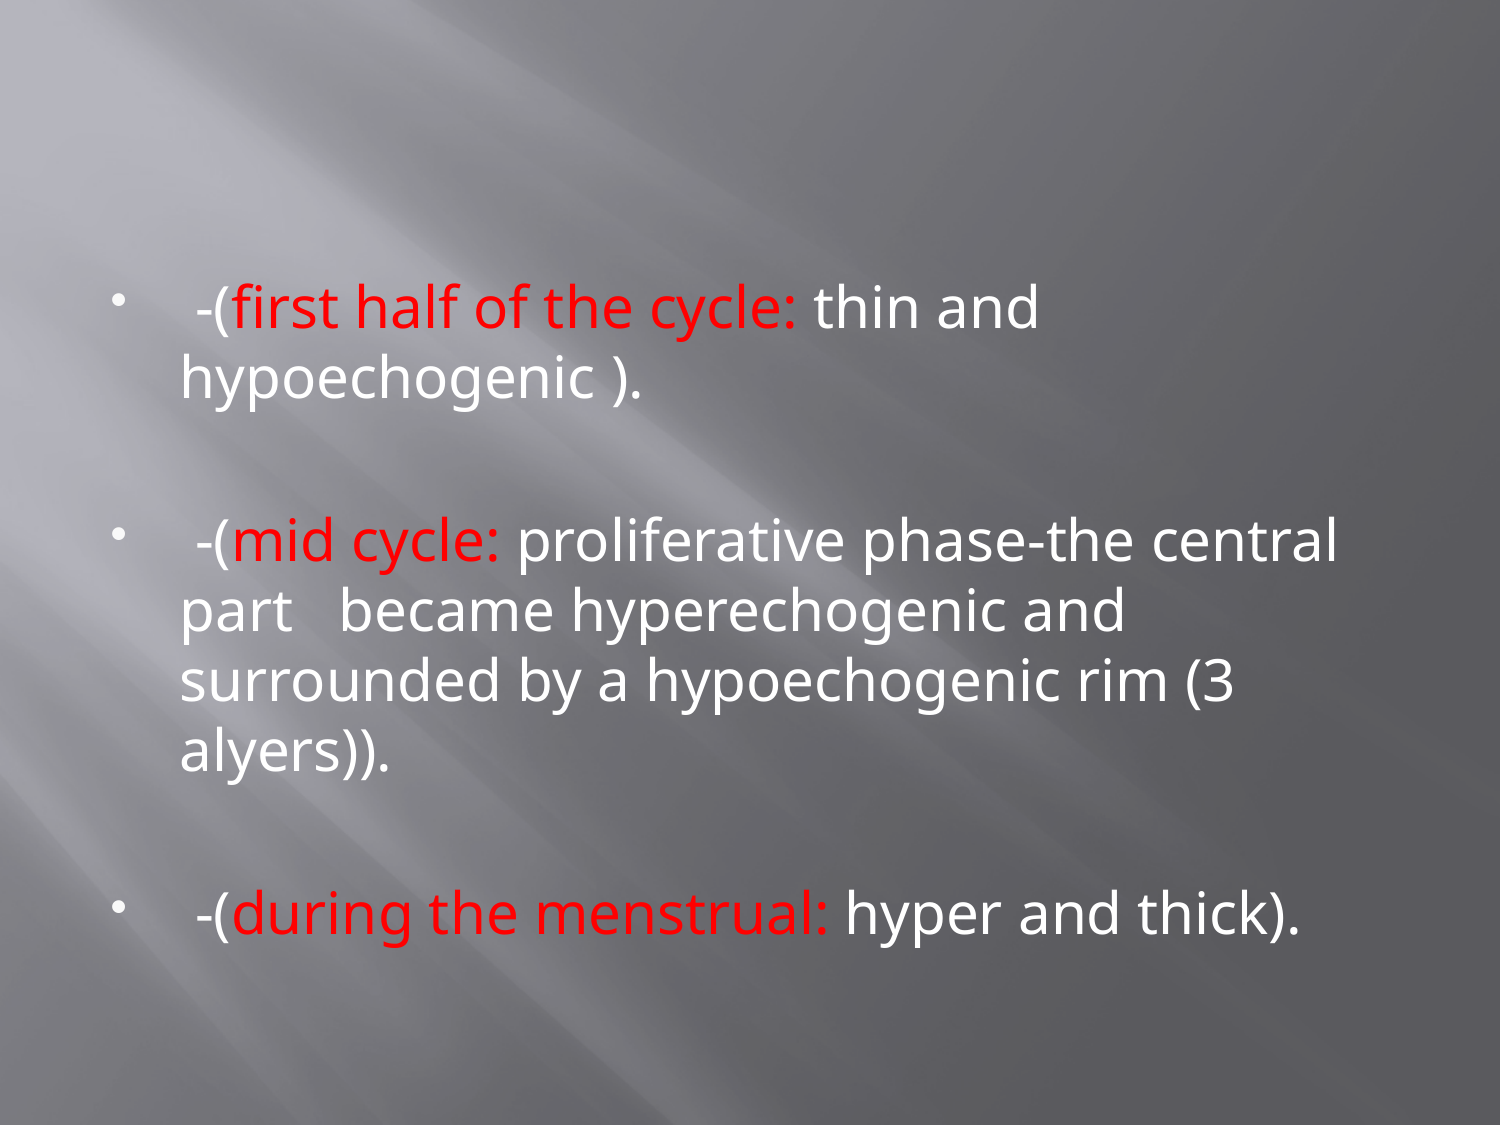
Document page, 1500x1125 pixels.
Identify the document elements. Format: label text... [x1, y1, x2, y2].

list -(first half of the cycle: thin and hypoechogenic ). -(mid cycle: proliferative phase-the central part became hyperechogenic and surrounded by a hypoechogenic rim (3 alyers)). -(during the menstrual: hyper and thick). [75, 262, 1425, 1035]
